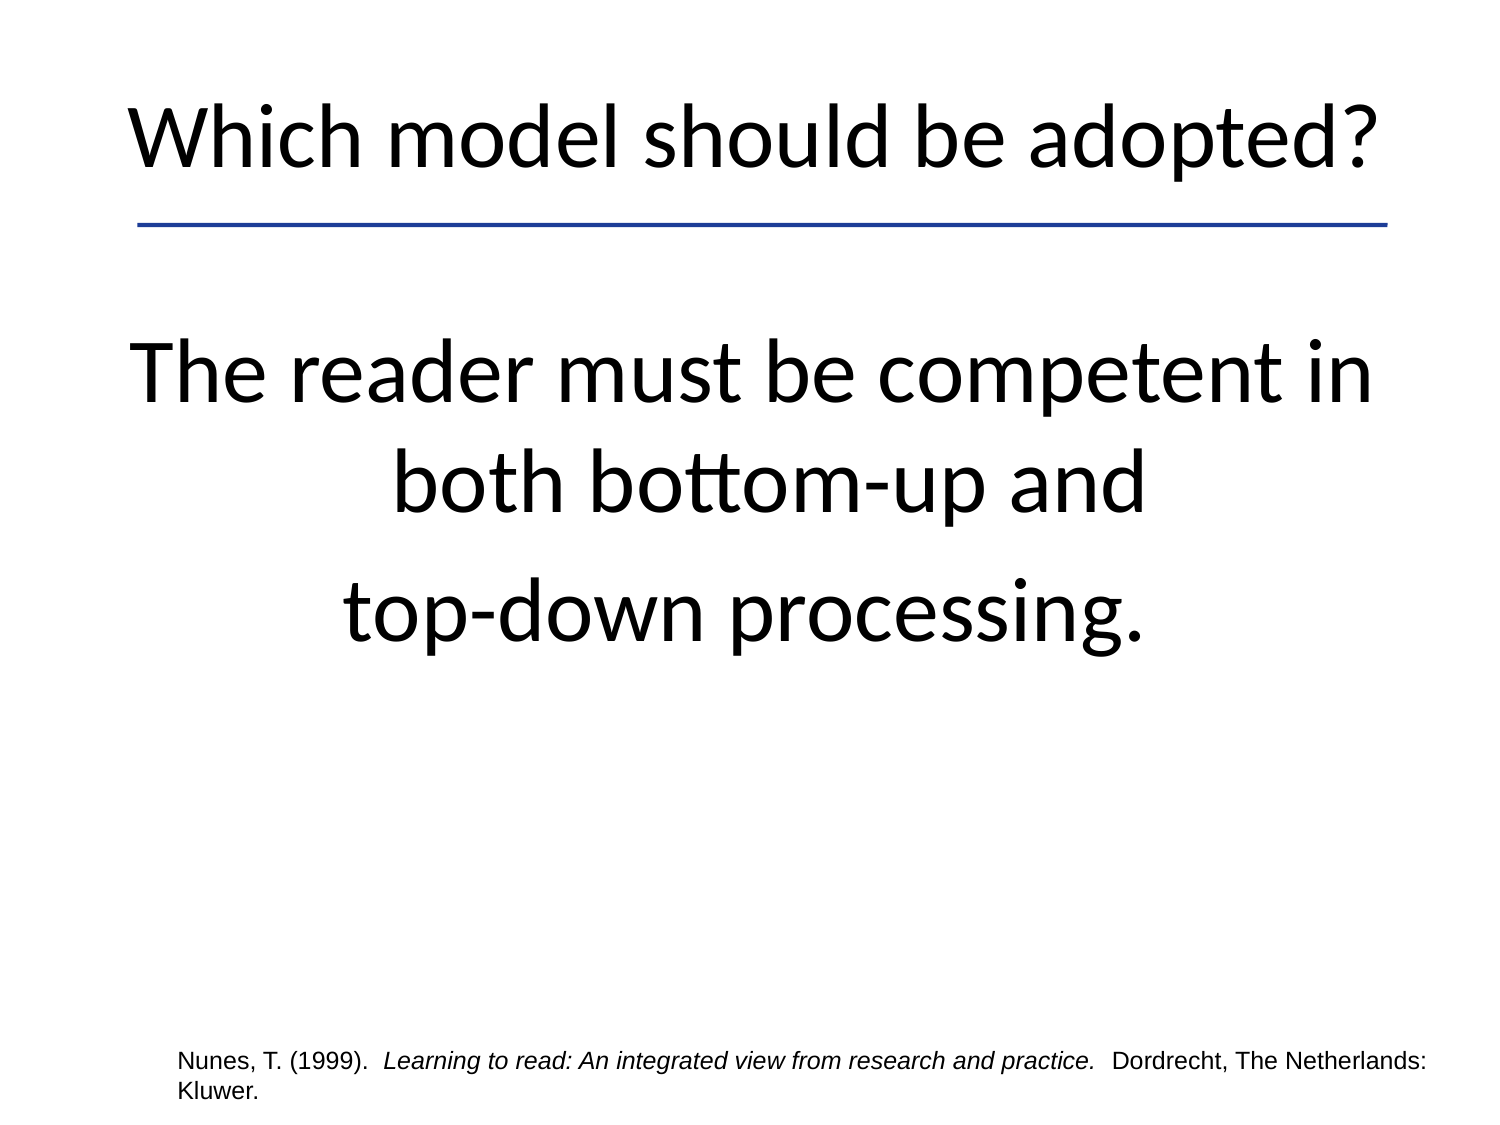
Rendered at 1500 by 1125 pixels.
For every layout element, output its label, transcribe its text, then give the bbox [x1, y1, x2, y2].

text_box Nunes, T. (1999). Learning to read: An integrated view from research and practice. Dordrecht, The Netherlands: Kluwer. [162, 1037, 1463, 1113]
title Which model should be adopted? [74, 37, 1437, 225]
list The reader must be competent in both bottom-up and top-down processing. [71, 303, 1435, 1067]
